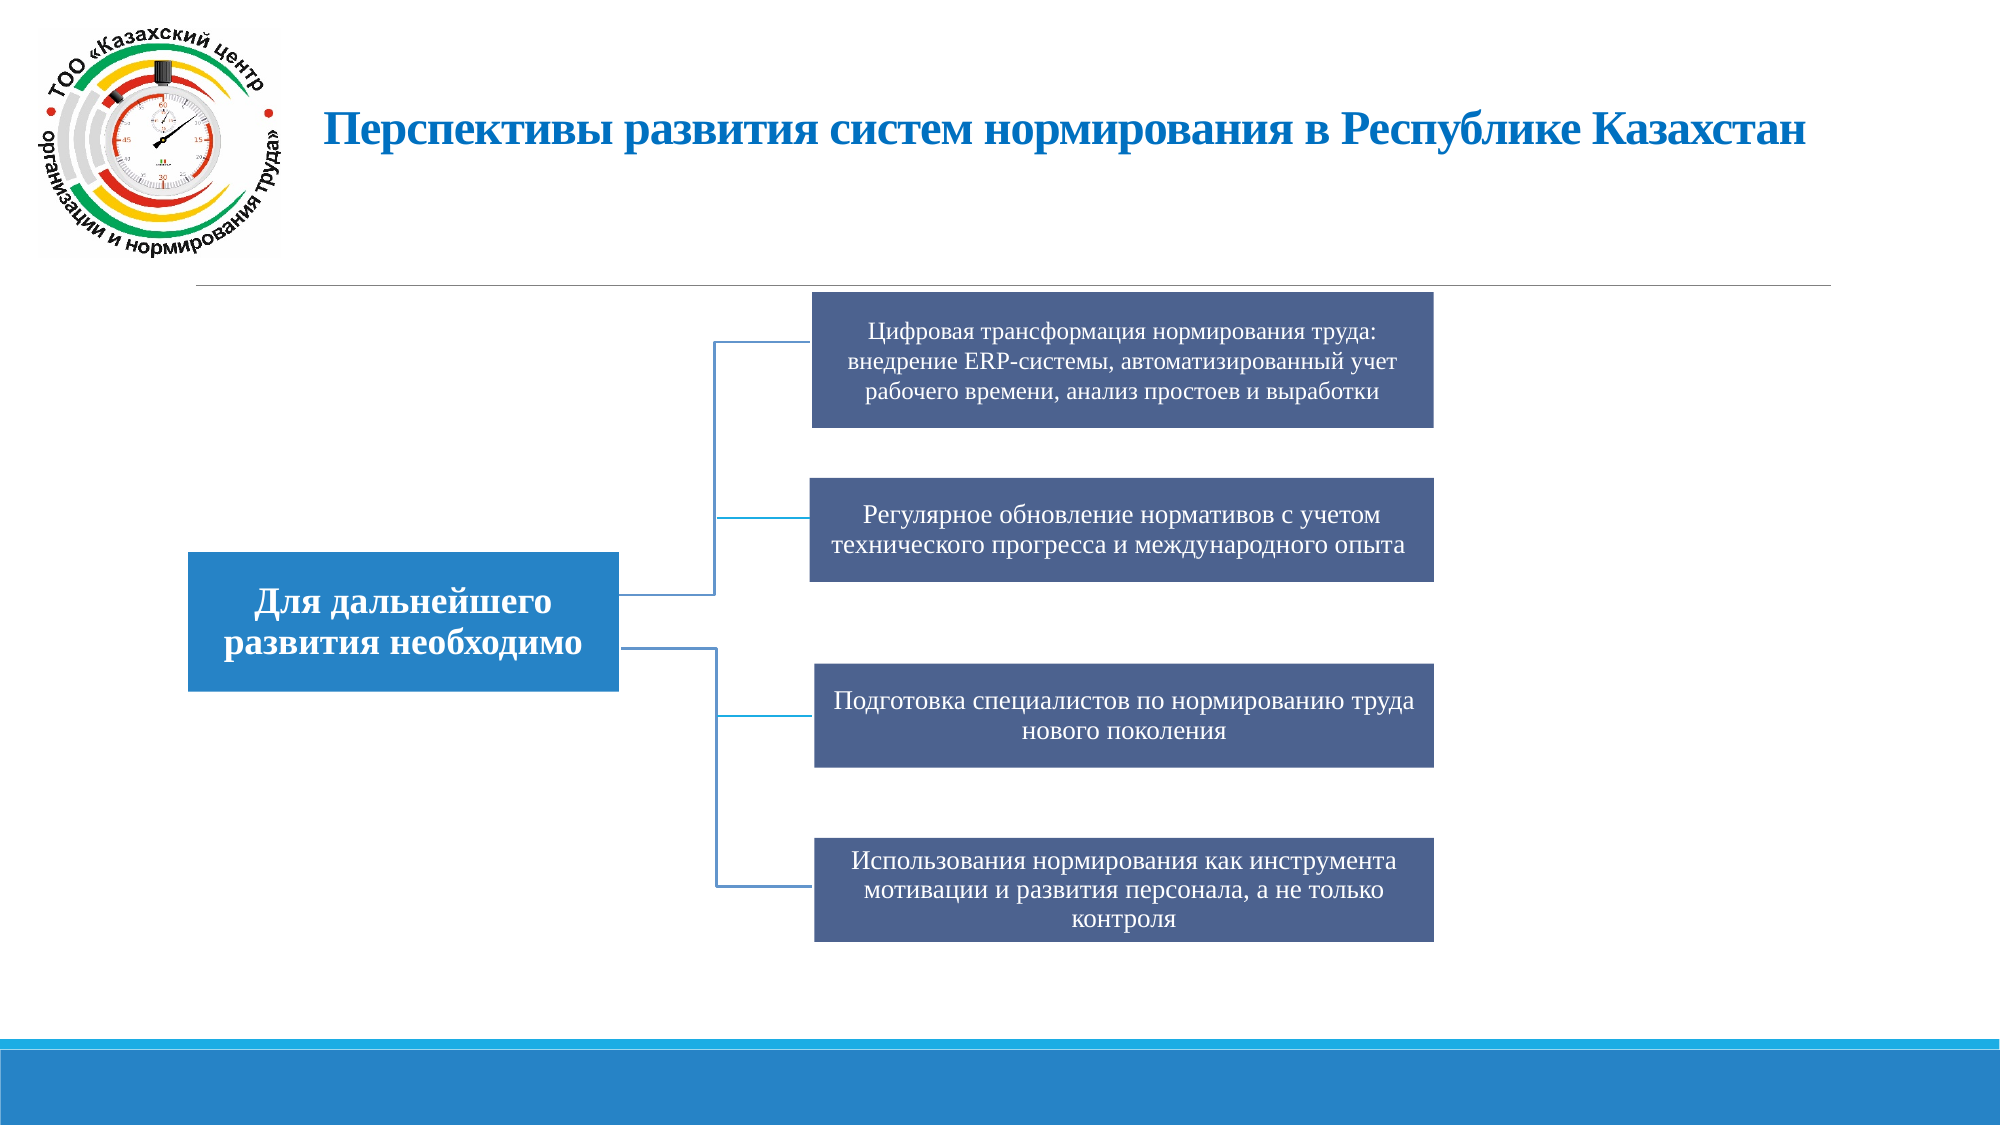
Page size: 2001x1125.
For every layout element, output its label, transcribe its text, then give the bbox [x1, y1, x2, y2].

title Перспективы развития систем нормирования в Республике Казахстан [300, 84, 1830, 163]
text_box Использования нормирования как инструмента мотивации и развития персонала, а не только контроля [814, 837, 1434, 942]
text_box Регулярное обновление нормативов с учетом технического прогресса и международного опыта [809, 477, 1434, 582]
text_box [621, 647, 813, 888]
picture [37, 28, 282, 258]
text_box [619, 341, 810, 596]
text_box Цифровая трансформация нормирования труда: внедрение ERP-системы, автоматизированный учет рабочего времени, анализ простоев и выработки [812, 292, 1434, 428]
text_box Для дальнейшего развития необходимо [188, 552, 619, 692]
text_box Подготовка специалистов по нормированию труда нового поколения [814, 663, 1434, 768]
